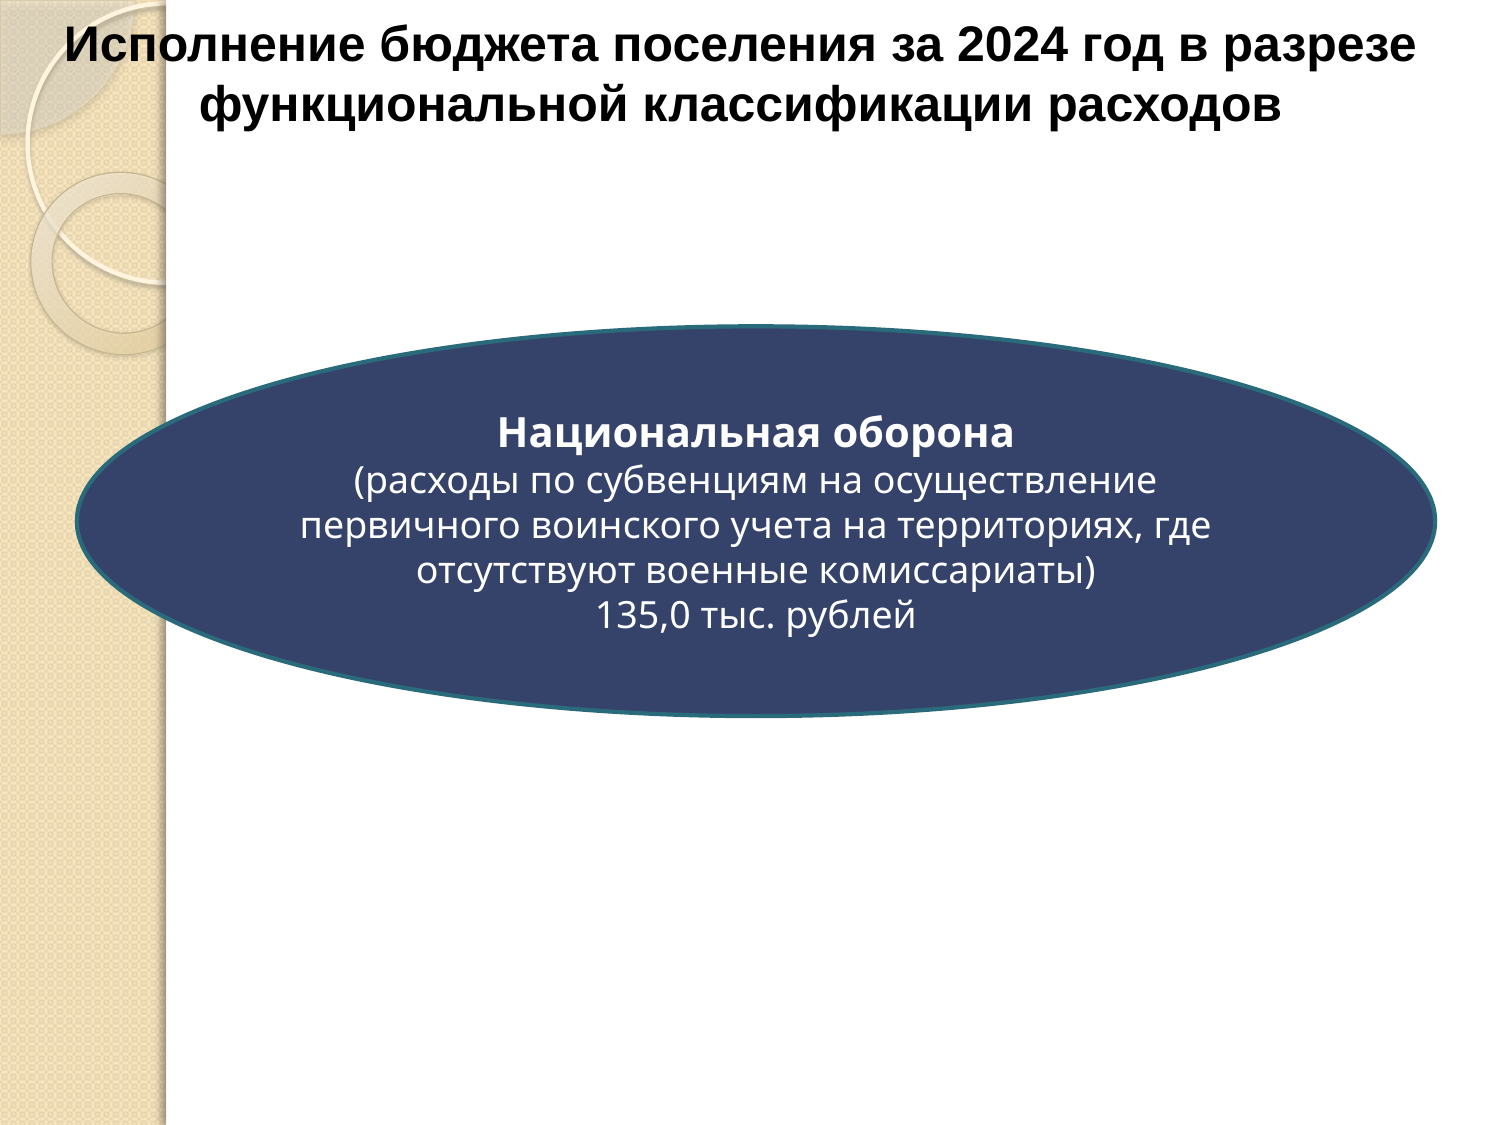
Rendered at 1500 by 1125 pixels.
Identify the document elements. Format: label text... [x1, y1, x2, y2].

text_box Исполнение бюджета поселения за 2024 год в разрезе функциональной классификации расходов [26, 4, 1456, 139]
text_box Национальная оборона (расходы по субвенциям на осуществление первичного воинского учета на территориях, где отсутствуют военные комиссариаты) 135,0 тыс. рублей [74, 324, 1438, 719]
